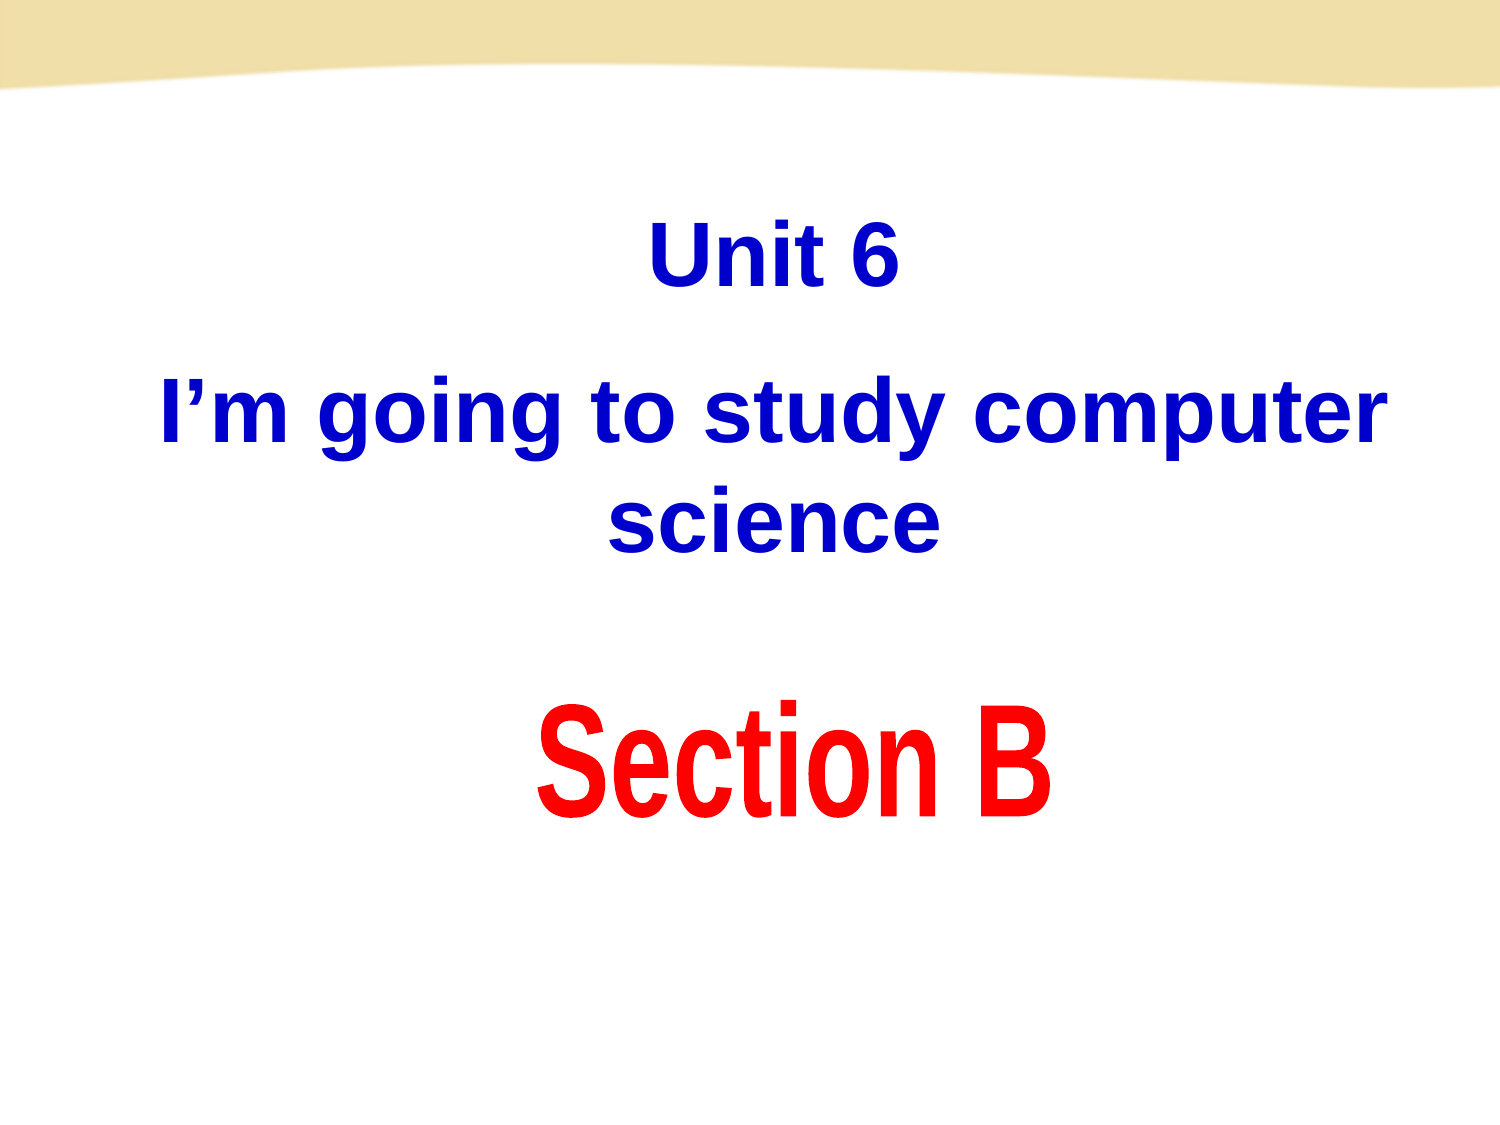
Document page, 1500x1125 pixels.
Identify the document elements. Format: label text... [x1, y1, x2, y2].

text_box Unit 6 I’m going to study computer science [99, 187, 1450, 578]
picture [0, 0, 1500, 1125]
